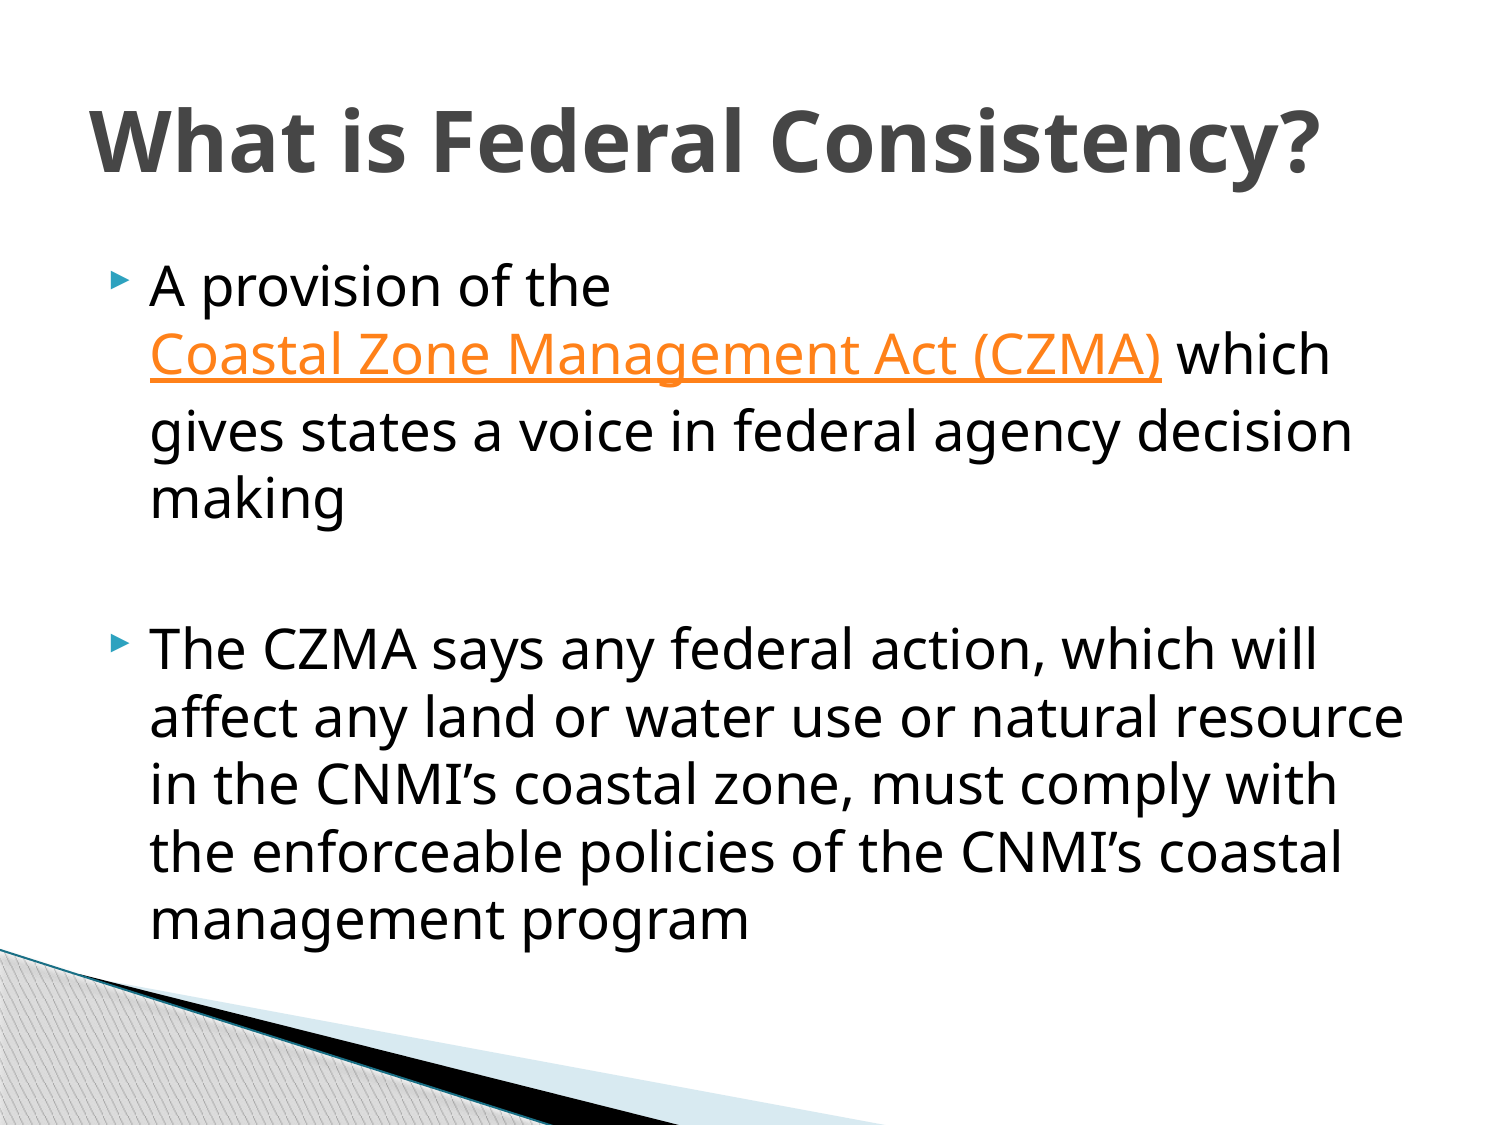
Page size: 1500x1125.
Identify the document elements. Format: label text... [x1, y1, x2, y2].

list A provision of the Coastal Zone Management Act (CZMA) which gives states a voice in federal agency decision making The CZMA says any federal action, which will affect any land or water use or natural resource in the CNMI’s coastal zone, must comply with the enforceable policies of the CNMI’s coastal management program [75, 243, 1425, 986]
title What is Federal Consistency? [75, 45, 1425, 233]
